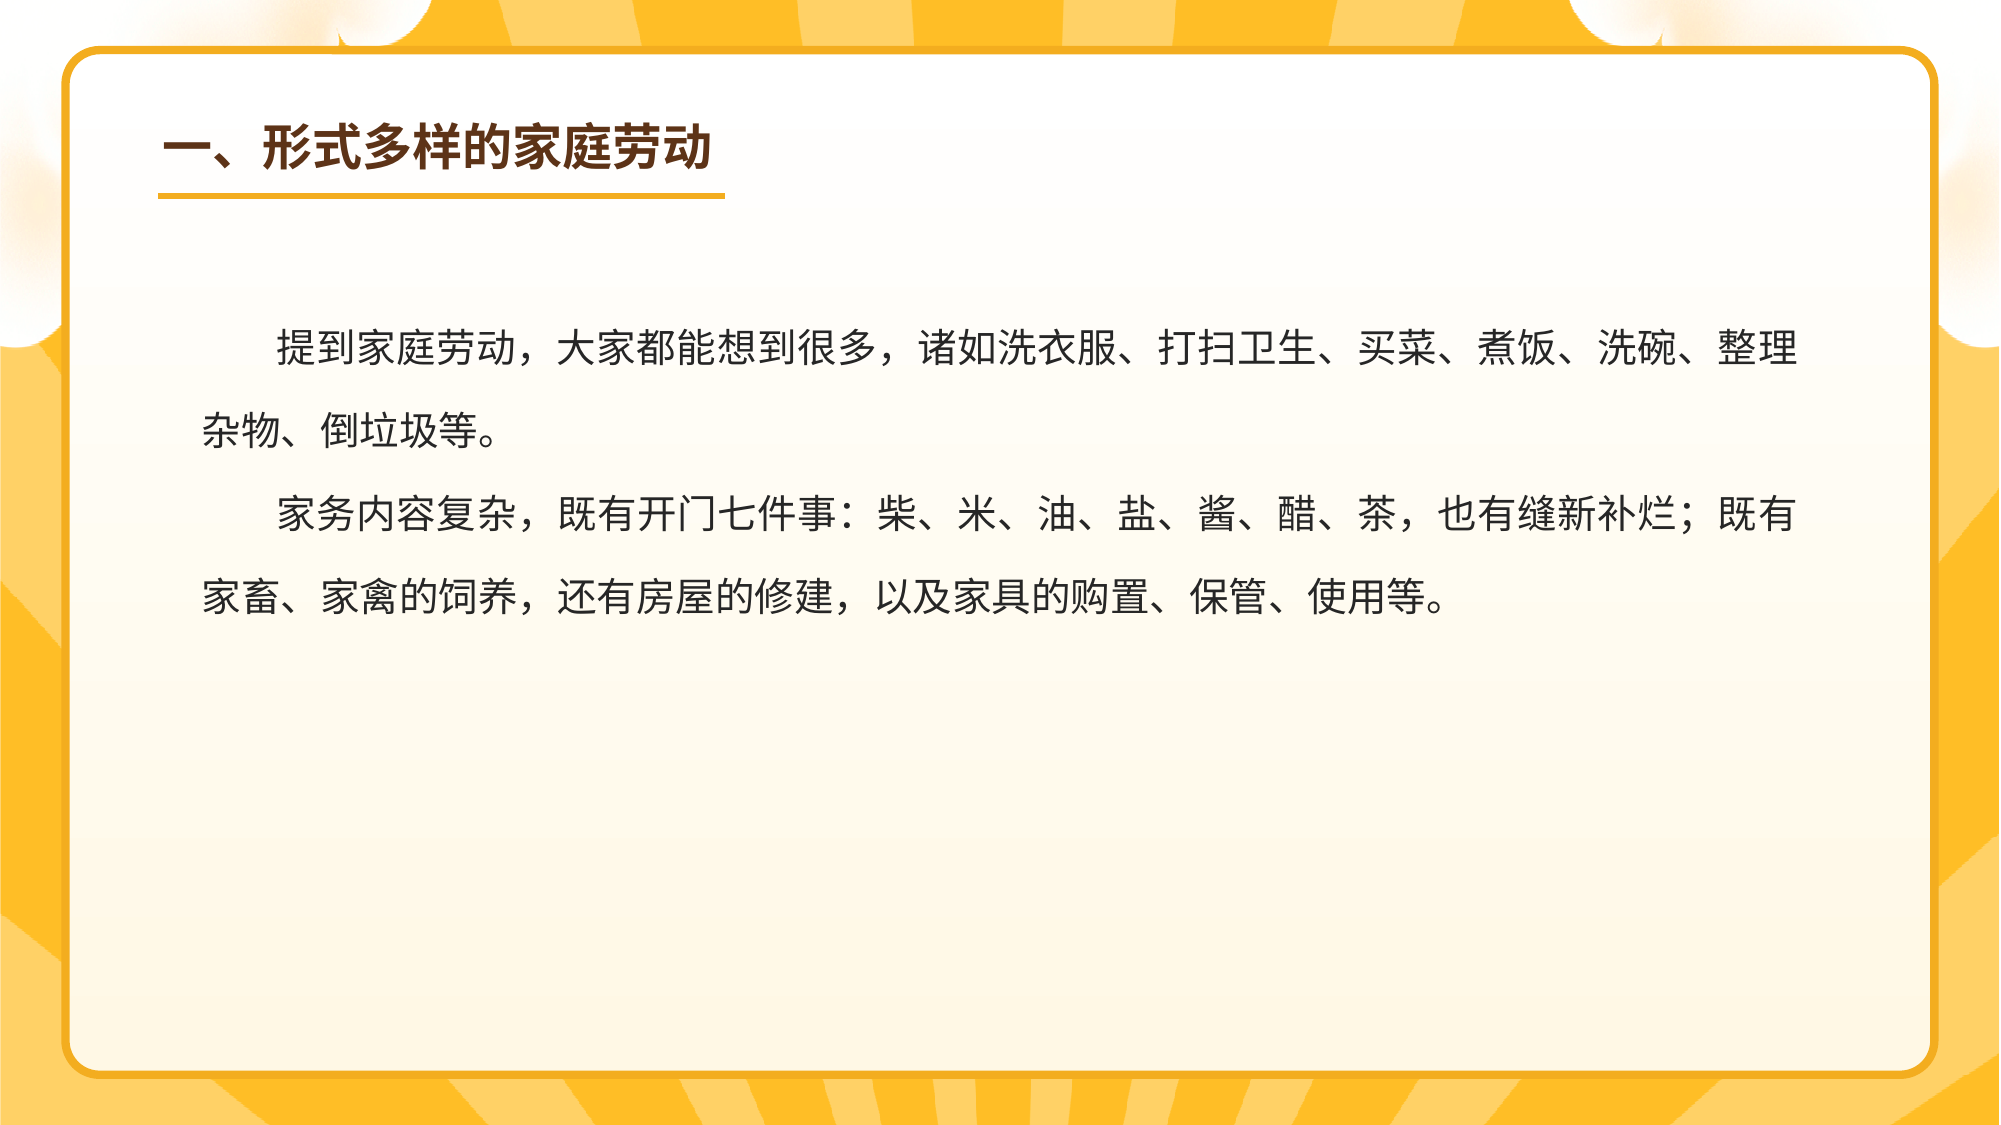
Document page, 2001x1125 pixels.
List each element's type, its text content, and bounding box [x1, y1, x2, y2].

text_box 提到家庭劳动，大家都能想到很多，诸如洗衣服、打扫卫生、买菜、煮饭、洗碗、整理杂物、倒垃圾等。 家务内容复杂，既有开门七件事：柴、米、油、盐、酱、醋、茶，也有缝新补烂；既有家畜、家禽的饲养，还有房屋的修建，以及家具的购置、保管、使用等。 [187, 280, 1813, 628]
picture [0, 0, 2000, 1125]
text_box 一、形式多样的家庭劳动 [147, 96, 1326, 183]
